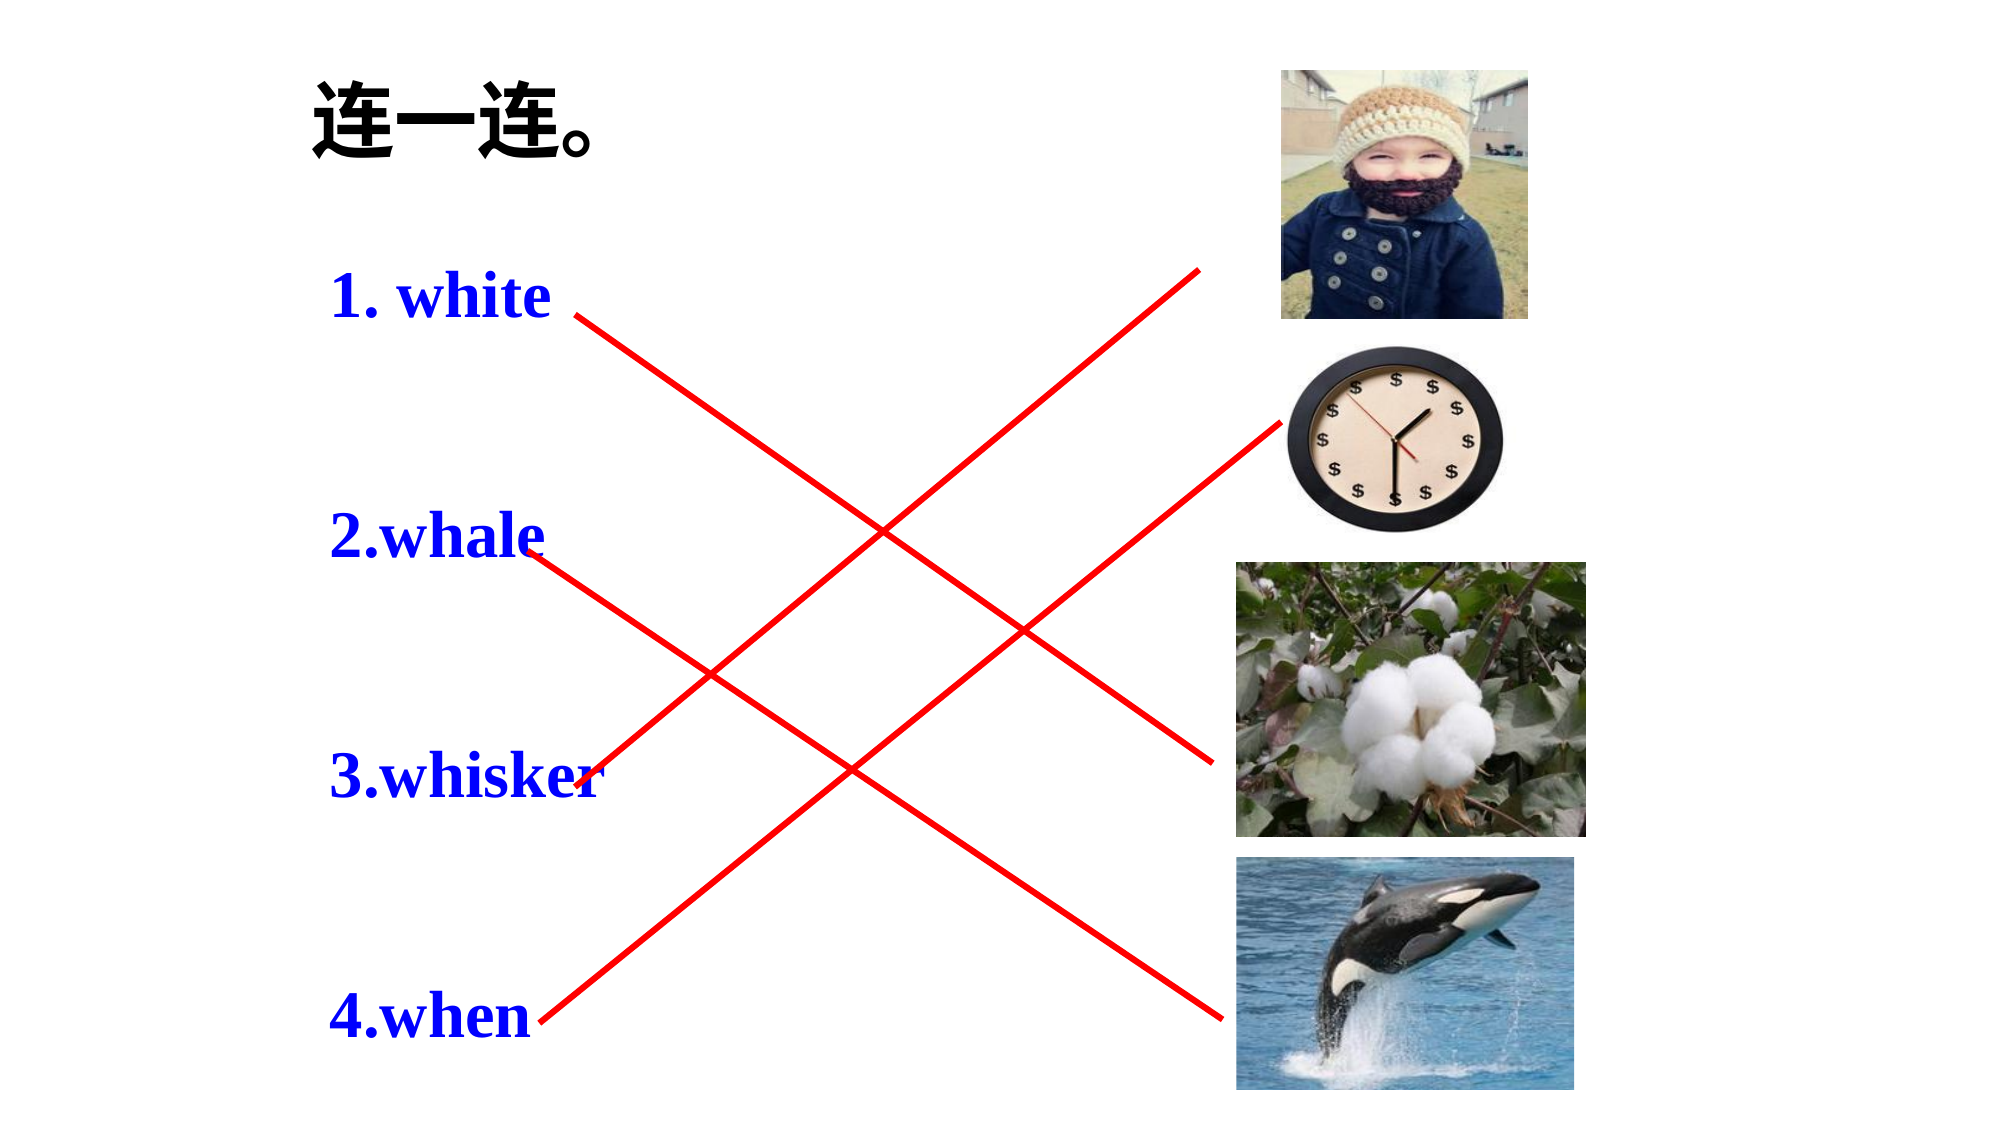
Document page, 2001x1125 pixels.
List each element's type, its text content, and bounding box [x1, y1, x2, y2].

text_box 1. white 2.whale 3.whisker 4.when [315, 243, 823, 1059]
picture [1269, 328, 1528, 539]
text_box 连一连。 [296, 60, 1343, 176]
picture [1236, 562, 1586, 837]
picture [1236, 857, 1575, 1090]
picture [1281, 70, 1528, 319]
